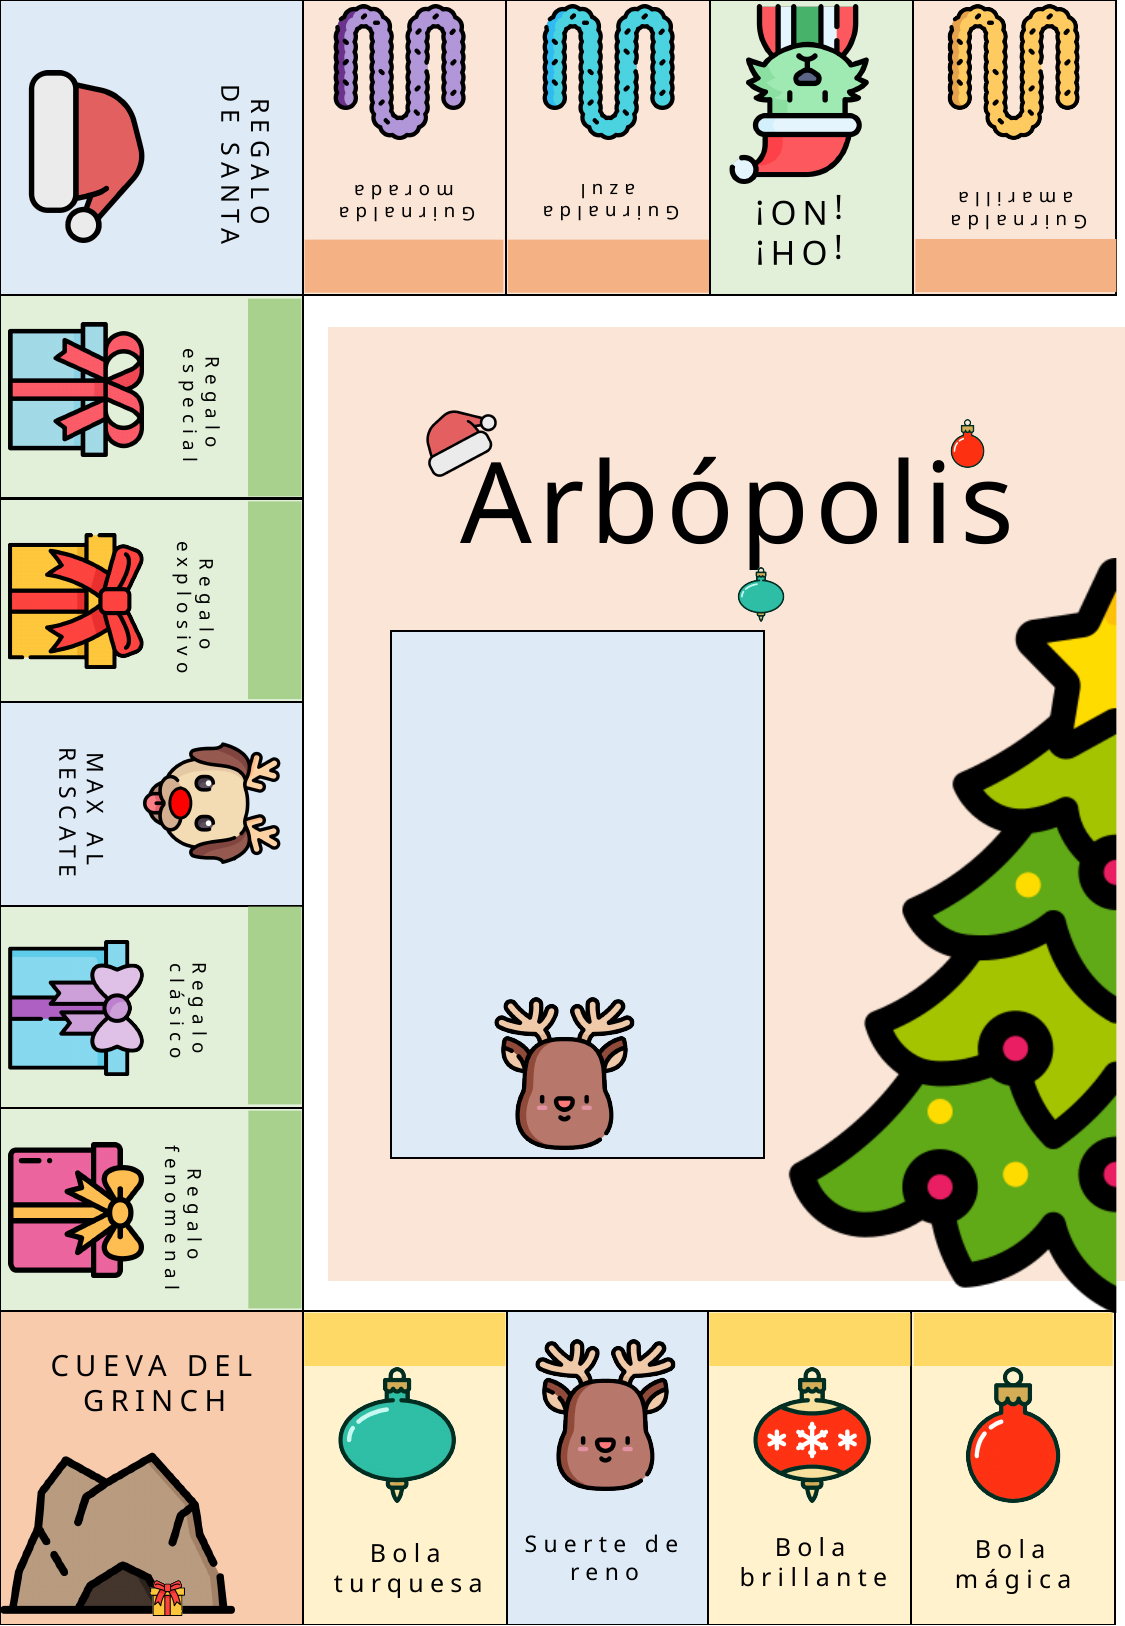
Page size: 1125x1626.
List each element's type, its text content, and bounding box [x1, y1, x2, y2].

text_box [506, 1593, 707, 1625]
picture [137, 729, 284, 877]
picture [331, 4, 467, 140]
text_box [302, 1312, 506, 1625]
text_box [0, 294, 304, 499]
picture [709, 4, 889, 184]
text_box [0, 907, 304, 1109]
text_box [247, 298, 302, 497]
text_box Arbópolis [396, 423, 1079, 574]
text_box MAX AL RESCATE [47, 704, 118, 921]
text_box Suerte de reno [502, 1522, 707, 1593]
text_box [910, 1314, 1116, 1526]
text_box [247, 906, 302, 1105]
text_box [912, 0, 1117, 296]
text_box [317, 316, 1125, 1293]
text_box Bola turquesa [306, 1530, 511, 1606]
text_box Guirnalda azul [514, 173, 702, 234]
picture [8, 322, 144, 458]
text_box [0, 1109, 304, 1312]
text_box REGALO DE SANTA [208, 62, 284, 267]
text_box [914, 238, 1117, 293]
picture [8, 940, 144, 1076]
picture [0, 1415, 235, 1625]
text_box Bola brillante [711, 1523, 916, 1599]
text_box [707, 1310, 910, 1625]
text_box [303, 1312, 506, 1367]
text_box [304, 238, 504, 294]
picture [329, 1367, 465, 1503]
picture [734, 548, 1117, 1314]
picture [8, 1142, 144, 1278]
text_box Bola mágica [911, 1526, 1116, 1602]
text_box [913, 1314, 1114, 1367]
text_box [505, 0, 709, 296]
picture [0, 70, 173, 243]
picture [744, 1367, 880, 1503]
picture [943, 419, 992, 468]
text_box Regalo clásico [159, 917, 219, 1105]
text_box [507, 238, 710, 294]
picture [8, 533, 144, 669]
text_box CUEVA DEL GRINCH [32, 1339, 278, 1425]
text_box [390, 630, 738, 1159]
text_box [247, 500, 302, 700]
text_box [910, 1599, 1116, 1625]
text_box Guirnalda morada [310, 173, 498, 234]
text_box ¡OH! ¡NO! [697, 187, 902, 282]
text_box [302, 0, 505, 296]
text_box [709, 0, 912, 296]
picture [471, 940, 640, 1150]
text_box [0, 499, 304, 703]
text_box [506, 1310, 707, 1522]
picture [945, 4, 1081, 140]
picture [529, 1339, 681, 1491]
picture [945, 1367, 1081, 1503]
text_box [0, 0, 302, 294]
picture [540, 4, 676, 140]
text_box Regalo explosivo [166, 513, 226, 701]
text_box [0, 703, 304, 907]
text_box [708, 1312, 911, 1367]
text_box [247, 1110, 302, 1309]
text_box Guirnalda amarilla [922, 181, 1110, 242]
text_box Regalo especial [172, 311, 232, 499]
text_box [0, 1312, 302, 1625]
picture [405, 382, 513, 491]
text_box Regalo fenomenal [153, 1115, 214, 1320]
